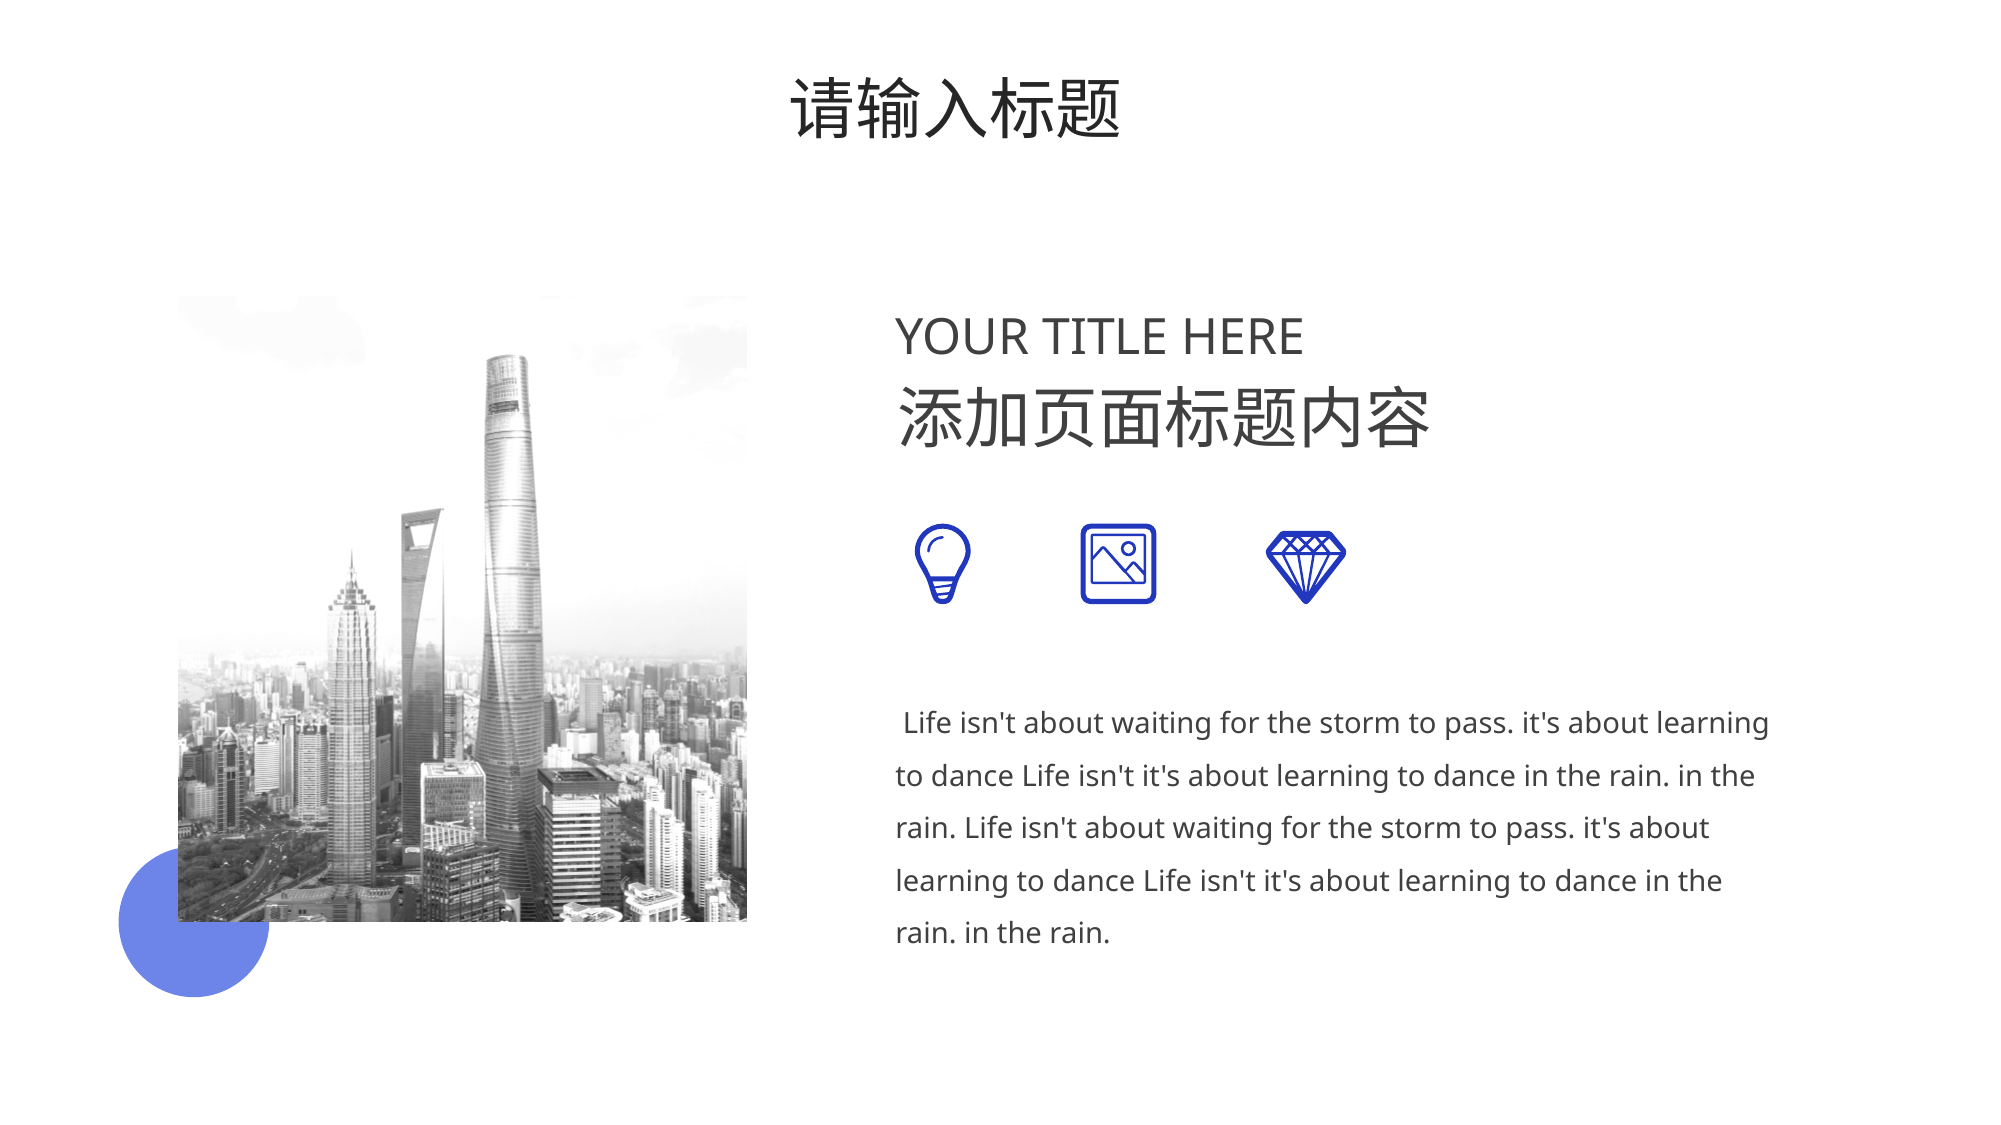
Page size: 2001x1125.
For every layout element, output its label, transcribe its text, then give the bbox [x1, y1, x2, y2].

text_box [117, 847, 271, 999]
text_box YOUR TITLE HERE [880, 296, 1403, 368]
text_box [914, 523, 971, 605]
text_box 添加页面标题内容 [883, 367, 1447, 463]
text_box Life isn't about waiting for the storm to pass. it's about learning to dance Life isn't it's about learning to dance in the rain. in the rain. Life isn't about waiting for the storm to pass. it's about learning to dance Life isn't it's about learning to dance in the rain. in the rain. [880, 679, 1804, 957]
text_box 请输入标题 [774, 59, 1226, 155]
text_box [1265, 530, 1347, 605]
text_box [1080, 523, 1157, 605]
picture [177, 296, 747, 922]
